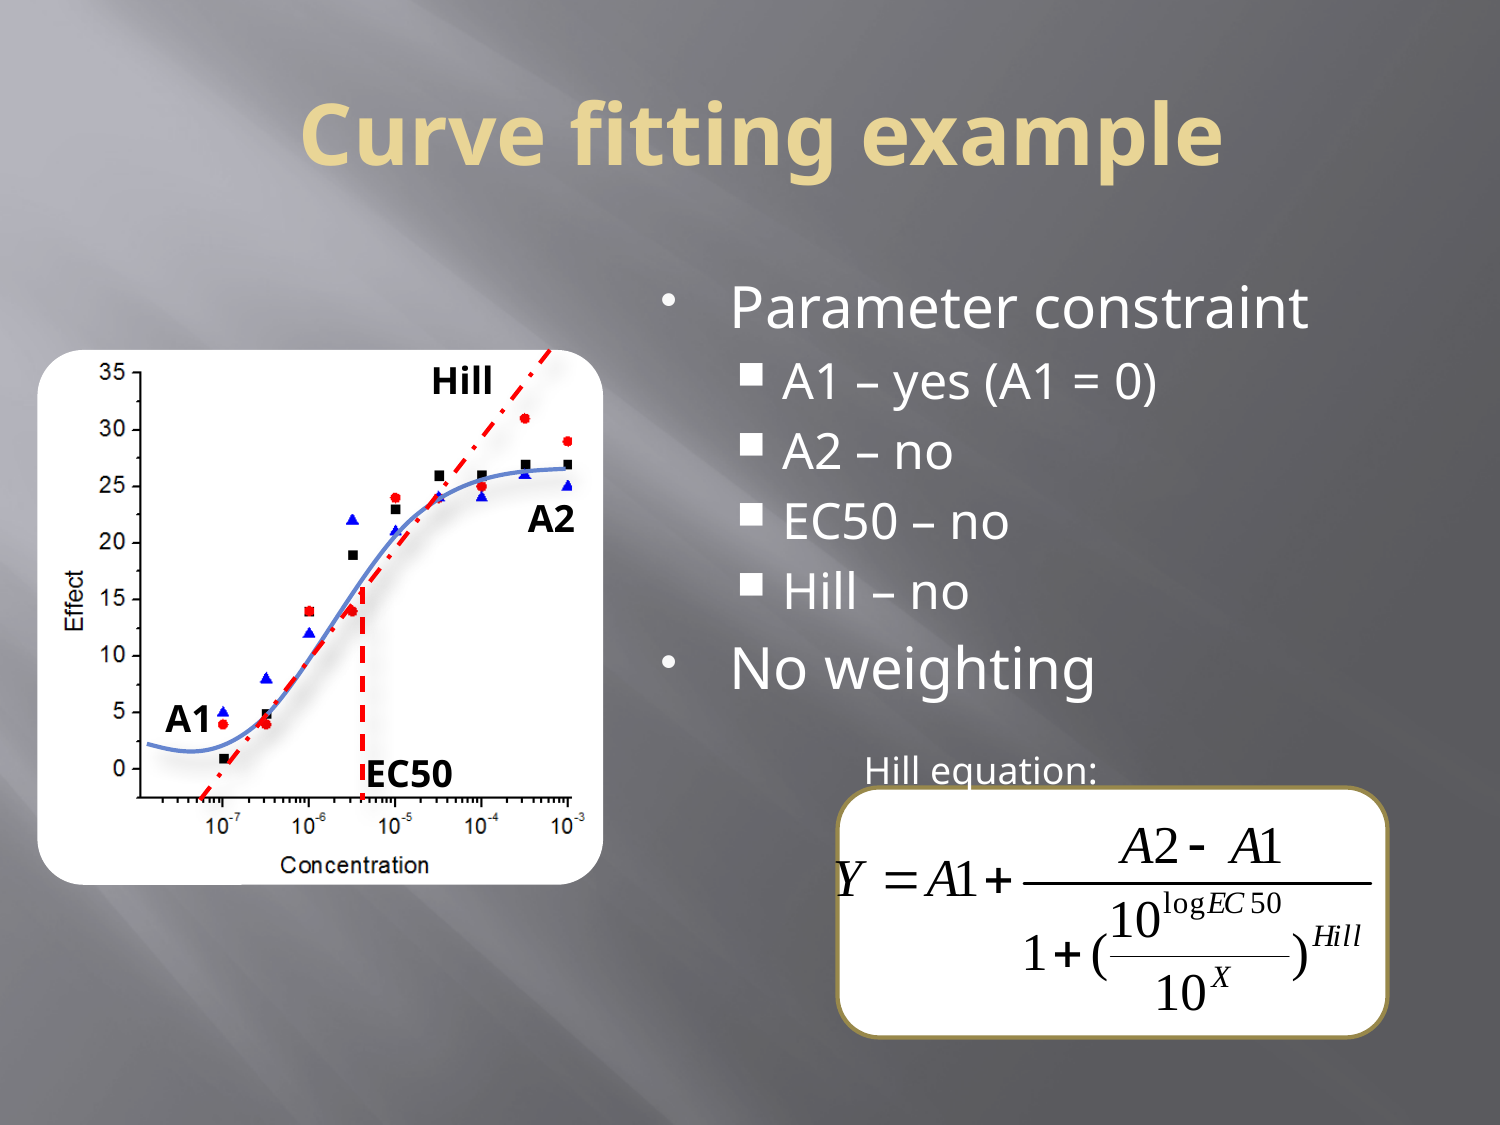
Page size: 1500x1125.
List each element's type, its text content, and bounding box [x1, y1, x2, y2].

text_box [827, 812, 1383, 1021]
list Parameter constraint A1 – yes (A1 = 0) A2 – no EC50 – no Hill – no No weighting [624, 262, 1450, 1035]
text_box Hill equation: [848, 739, 1113, 800]
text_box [146, 349, 592, 804]
text_box Curve fitting example [87, 37, 1438, 225]
picture [37, 349, 604, 885]
